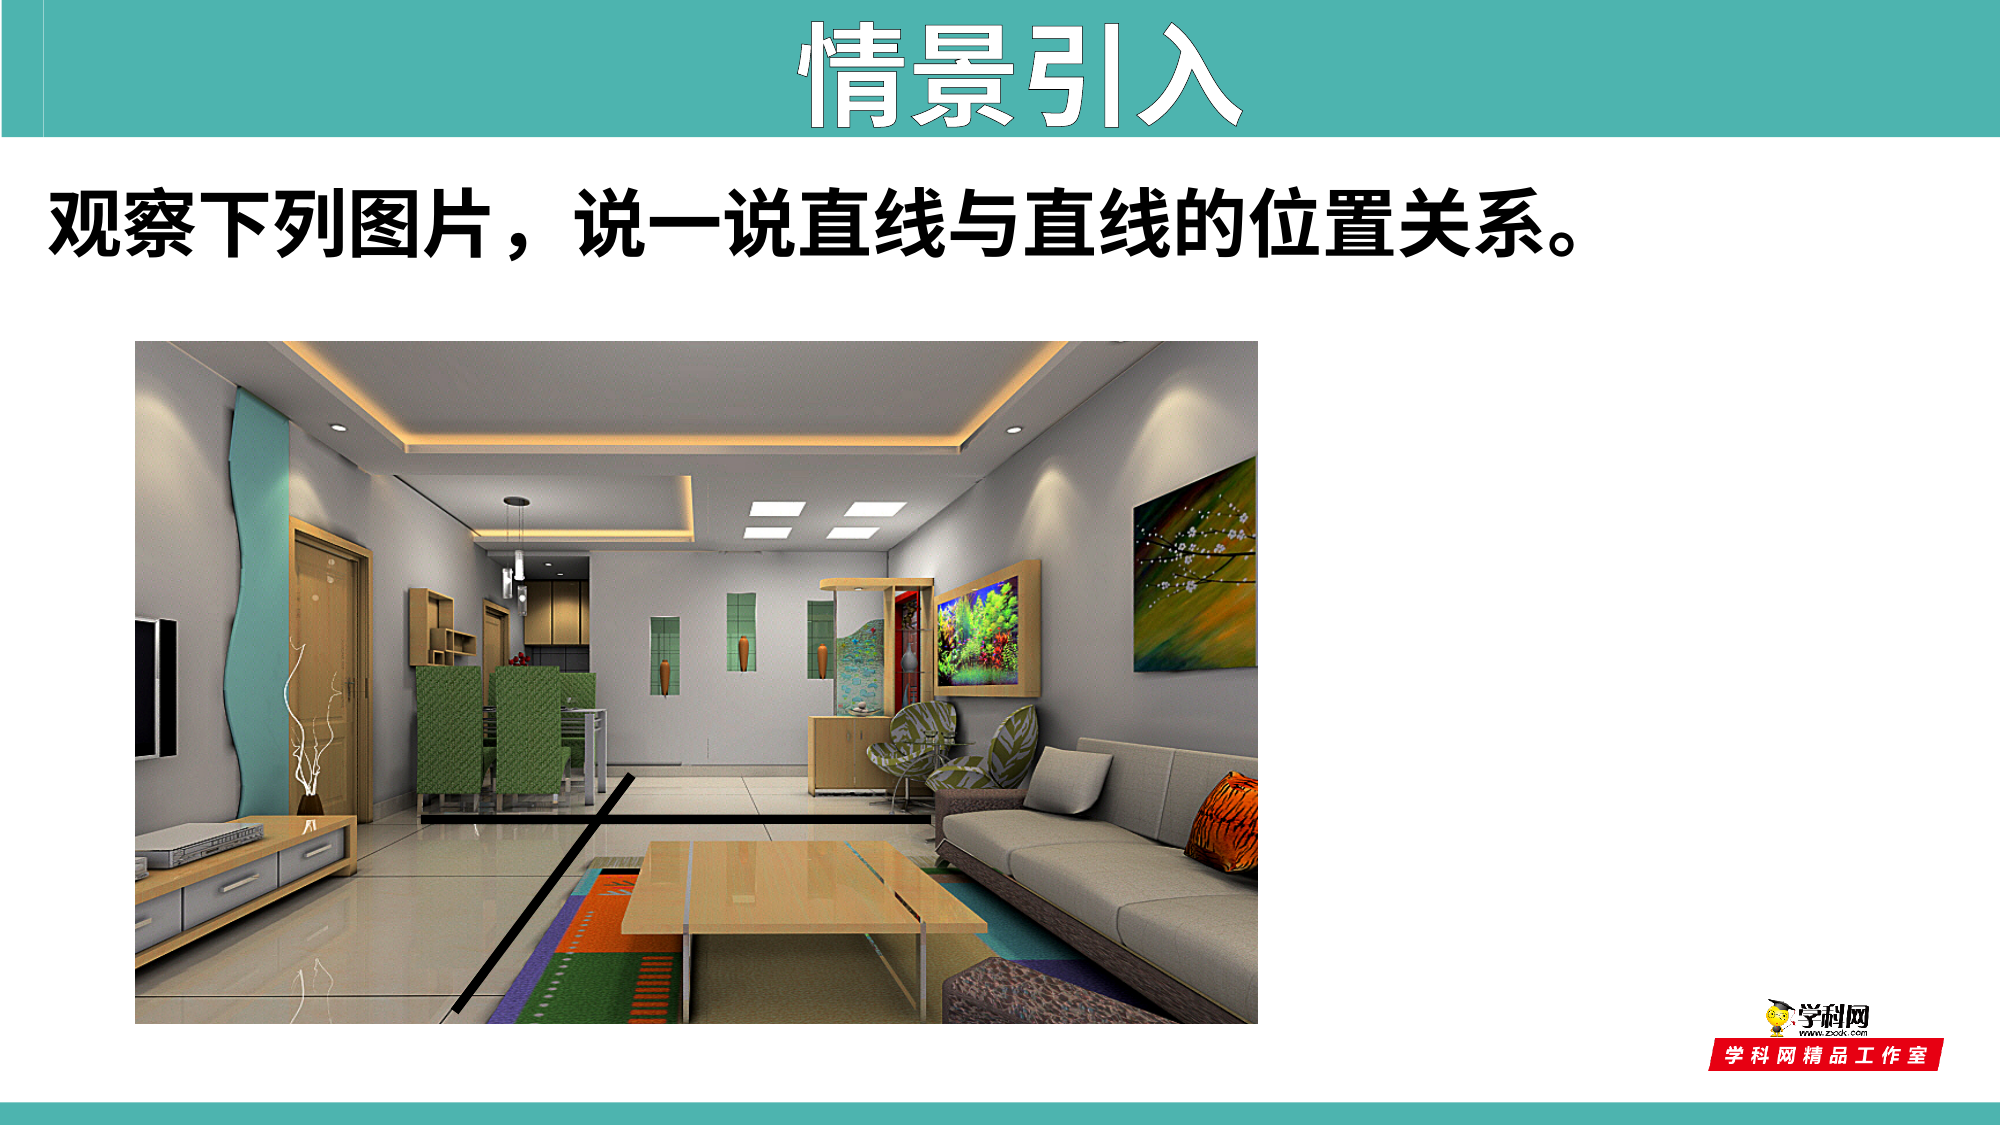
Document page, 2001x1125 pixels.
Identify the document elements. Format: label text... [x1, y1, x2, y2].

text_box 观察下列图片，说一说直线与直线的位置关系。 [33, 169, 1697, 275]
picture [135, 341, 1259, 1024]
text_box [0, 1100, 2000, 1125]
picture [1708, 1038, 1944, 1071]
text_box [1, 0, 2000, 138]
picture [1766, 999, 1869, 1037]
